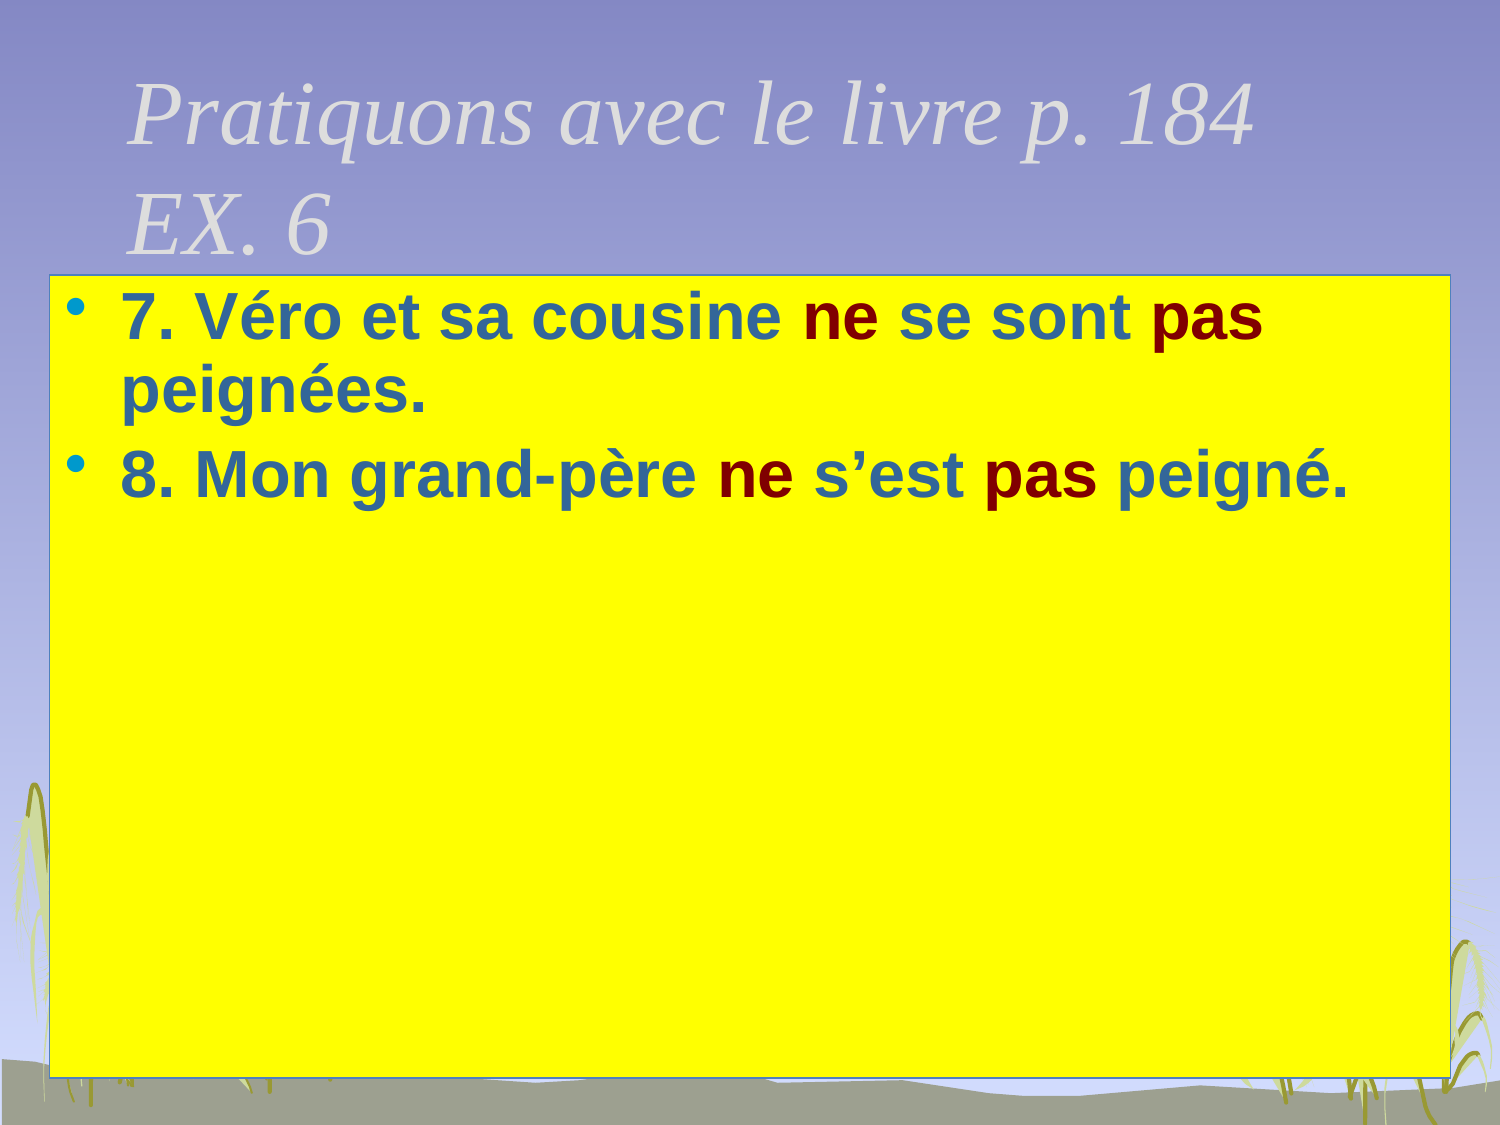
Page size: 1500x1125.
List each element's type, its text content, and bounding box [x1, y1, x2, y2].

title Pratiquons avec le livre p. 184 EX. 6 [112, 68, 1388, 257]
list 7. Véro et sa cousine ne se sont pas peignées. 8. Mon grand-père ne s’est pas peigné. [49, 274, 1451, 1079]
